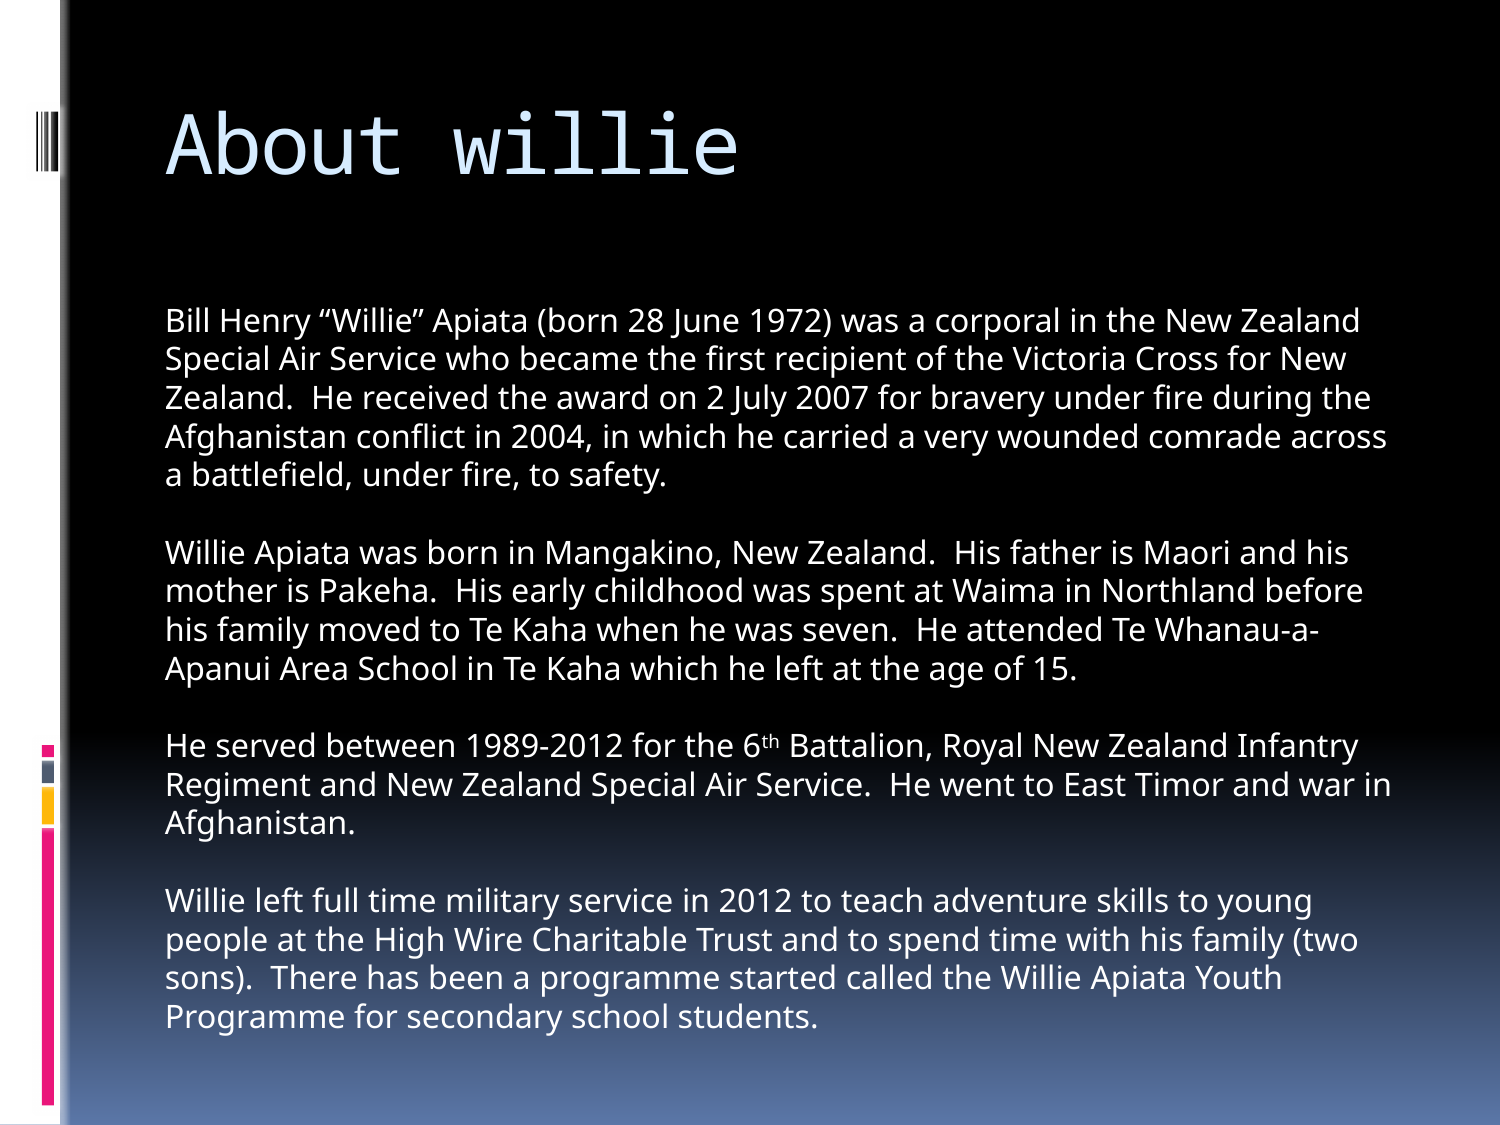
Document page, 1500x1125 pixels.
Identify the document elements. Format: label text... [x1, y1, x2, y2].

title About willie [150, 83, 1425, 234]
list Bill Henry “Willie” Apiata (born 28 June 1972) was a corporal in the New Zealand Special Air Service who became the first recipient of the Victoria Cross for New Zealand. He received the award on 2 July 2007 for bravery under fire during the Afghanistan conflict in 2004, in which he carried a very wounded comrade across a battlefield, under fire, to safety. Willie Apiata was born in Mangakino, New Zealand. His father is Maori and his mother is Pakeha. His early childhood was spent at Waima in Northland before his family moved to Te Kaha when he was seven. He attended Te Whanau-a-Apanui Area School in Te Kaha which he left at the age of 15. He served between 1989-2012 for the 6th Battalion, Royal New Zealand Infantry Regiment and New Zealand Special Air Service. He went to East Timor and war in Afghanistan. Willie left full time military service in 2012 to teach adventure skills to young people at the High Wire Charitable Trust and to spend time with his family (two sons). There has been a programme started called the Willie Apiata Youth Programme for secondary school students. [150, 292, 1425, 1043]
